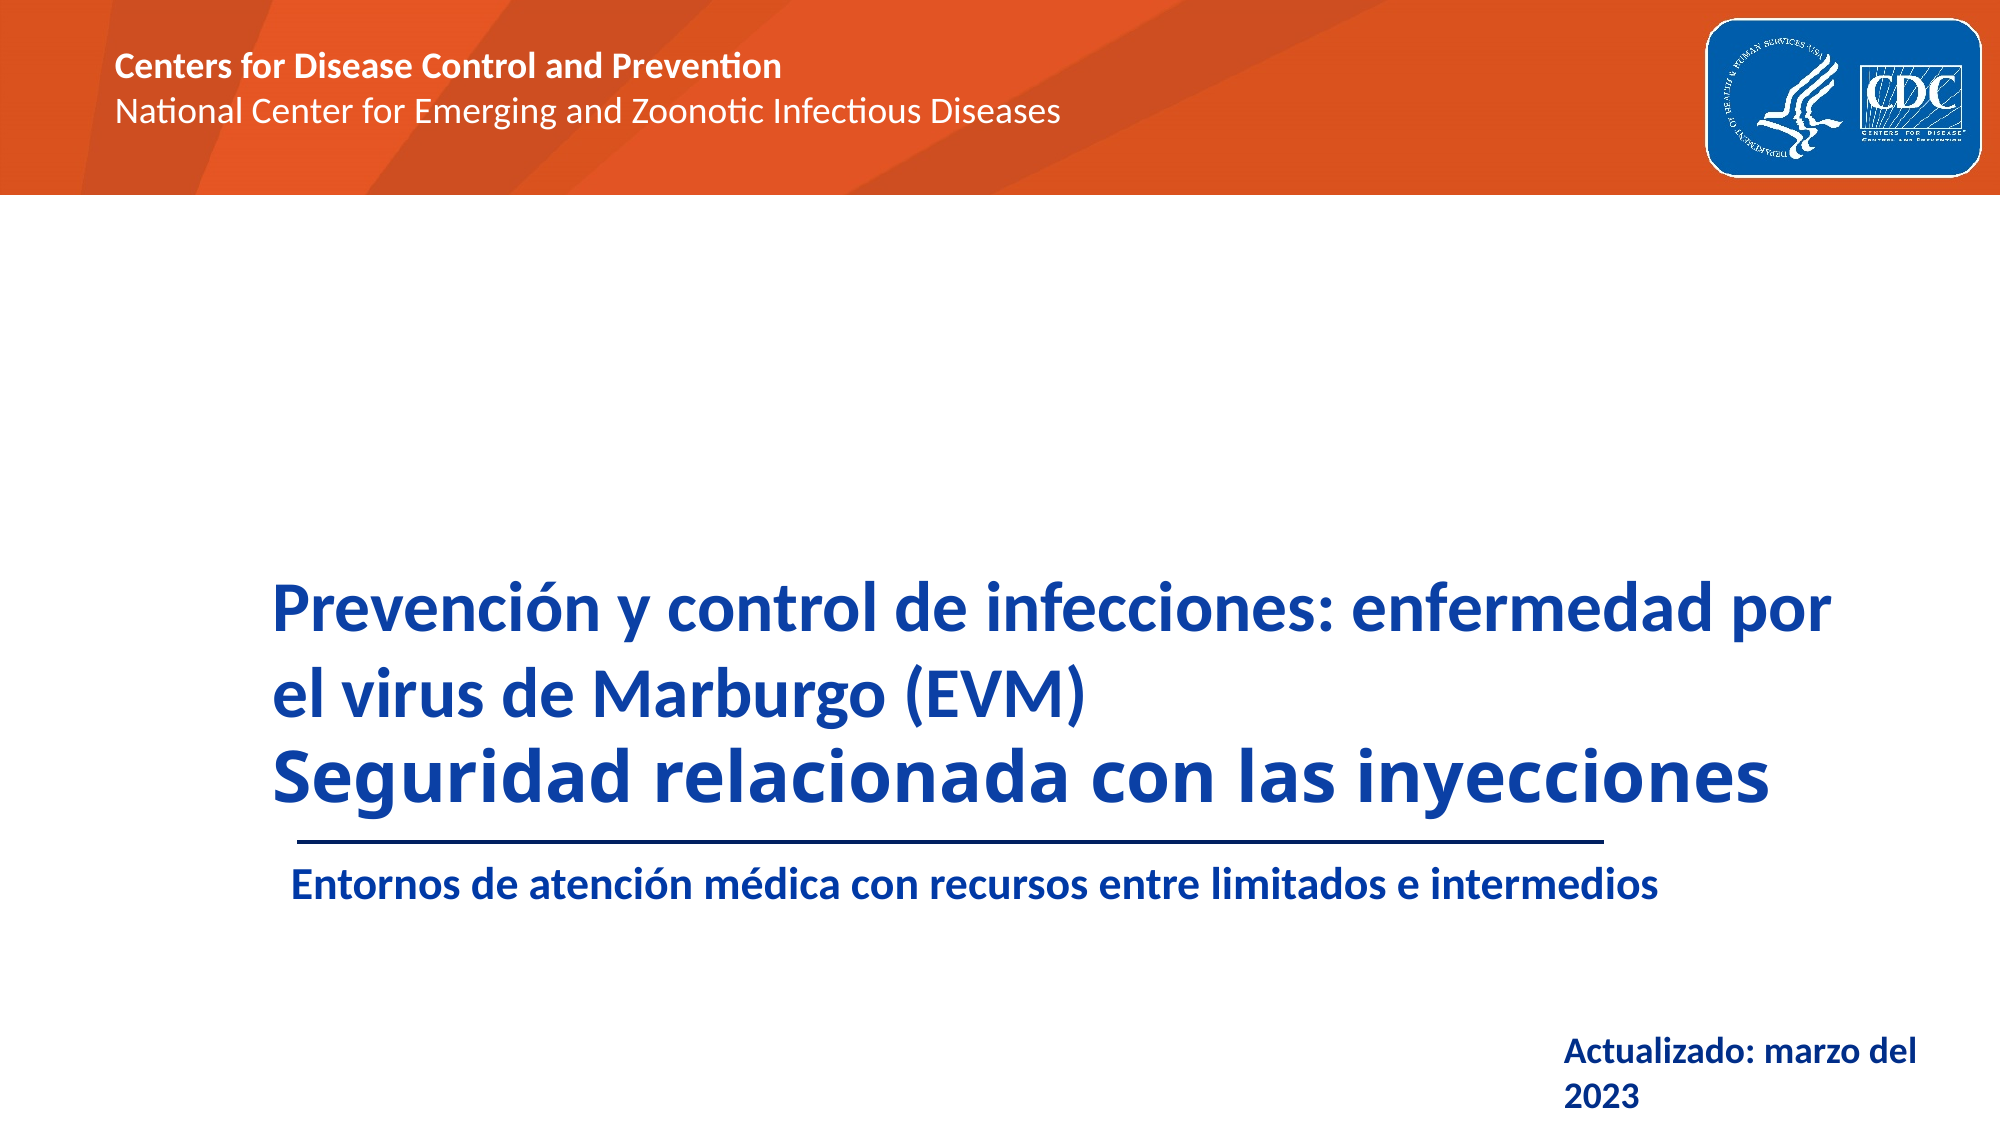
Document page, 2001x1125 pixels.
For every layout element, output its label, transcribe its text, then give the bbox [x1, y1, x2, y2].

text_box Entornos de atención médica con recursos entre limitados e intermedios [275, 846, 1690, 917]
title Prevención y control de infecciones: enfermedad por el virus de Marburgo (EVM) Seguridad relacionada con las inyecciones [257, 546, 1851, 919]
text_box Actualizado: marzo del 2023 [1548, 1018, 1974, 1124]
picture [0, 0, 2000, 195]
